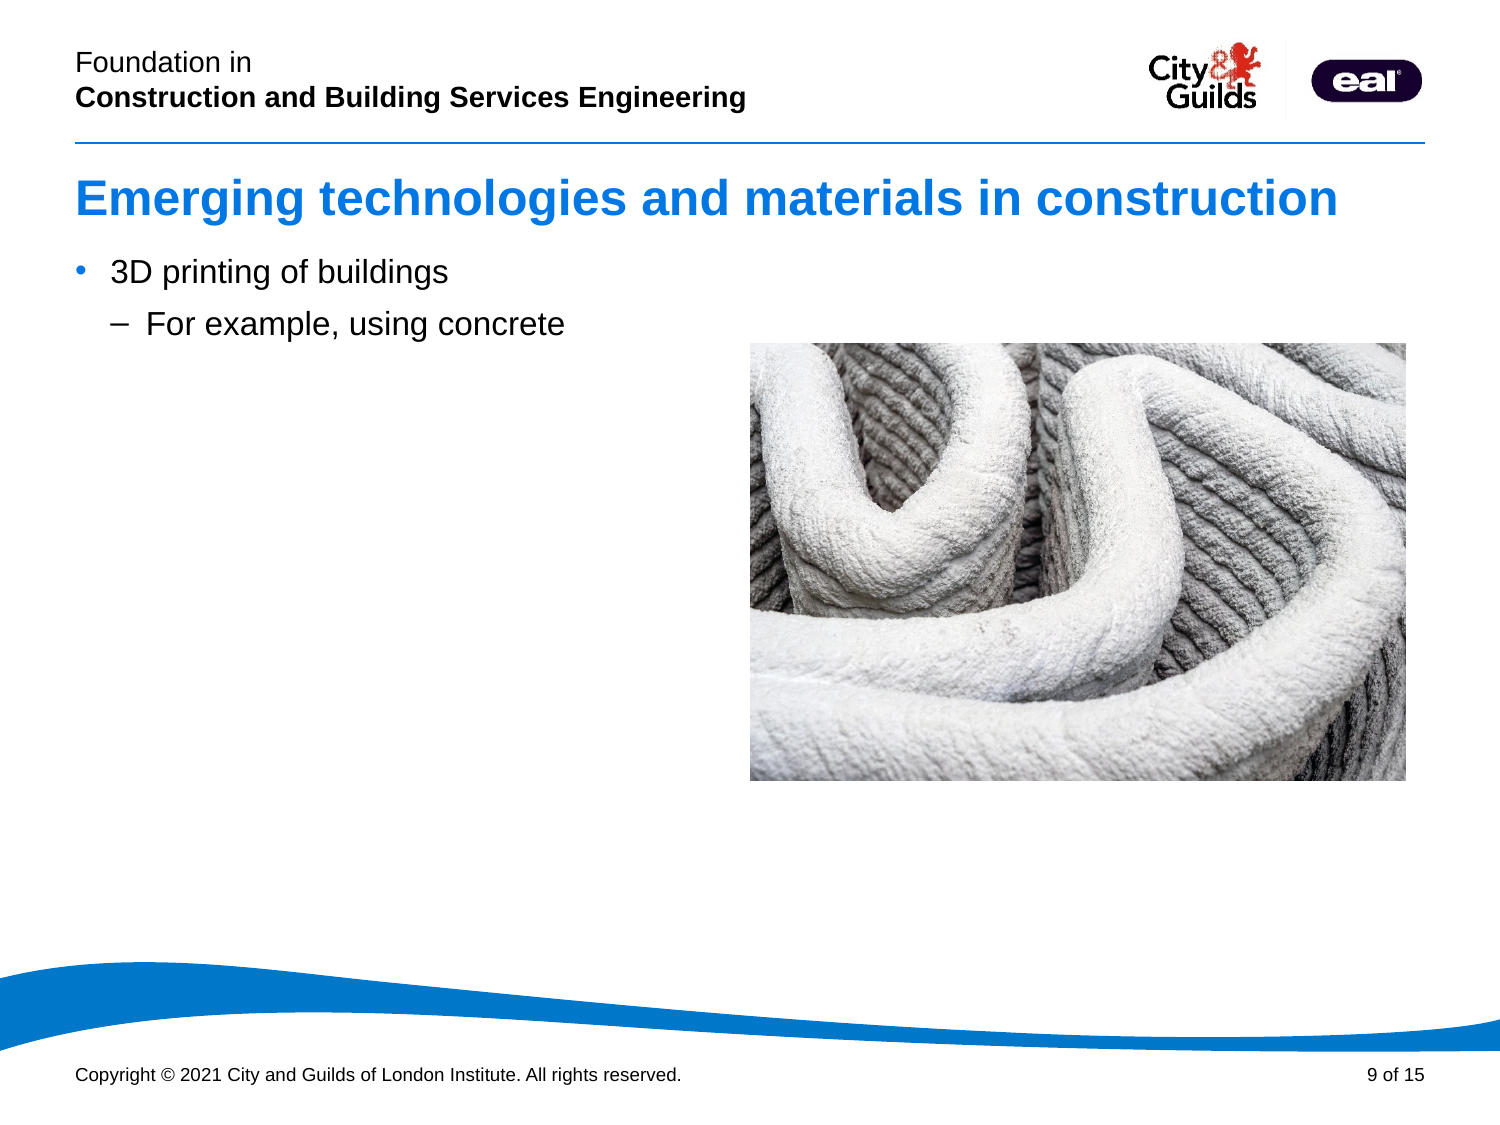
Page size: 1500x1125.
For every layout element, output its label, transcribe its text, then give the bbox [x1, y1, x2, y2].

picture [749, 343, 1406, 782]
title Emerging technologies and materials in construction [74, 165, 1426, 229]
list 3D printing of buildings For example, using concrete [74, 247, 1426, 946]
picture [1149, 38, 1422, 121]
